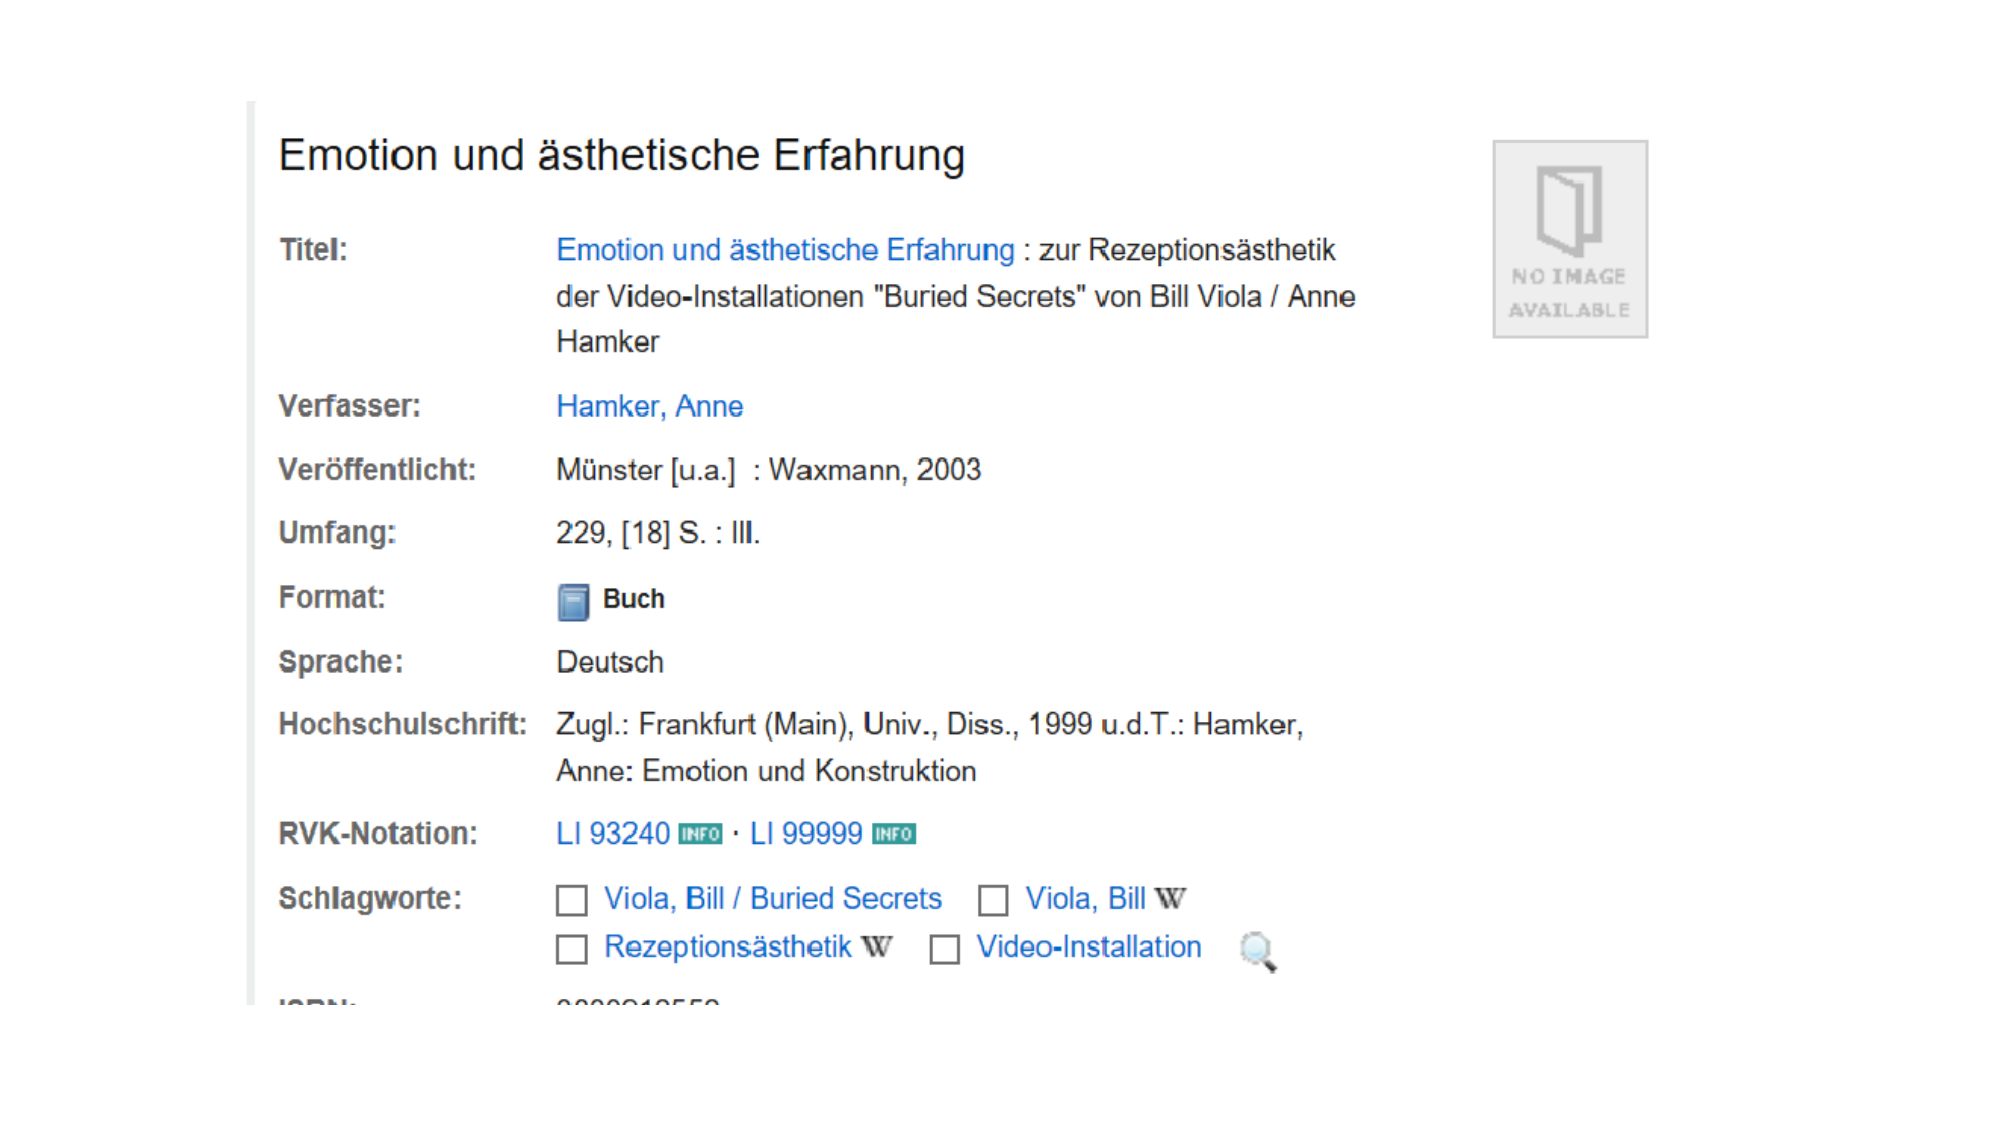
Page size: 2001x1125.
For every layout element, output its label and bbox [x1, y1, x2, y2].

picture [246, 101, 1724, 1005]
